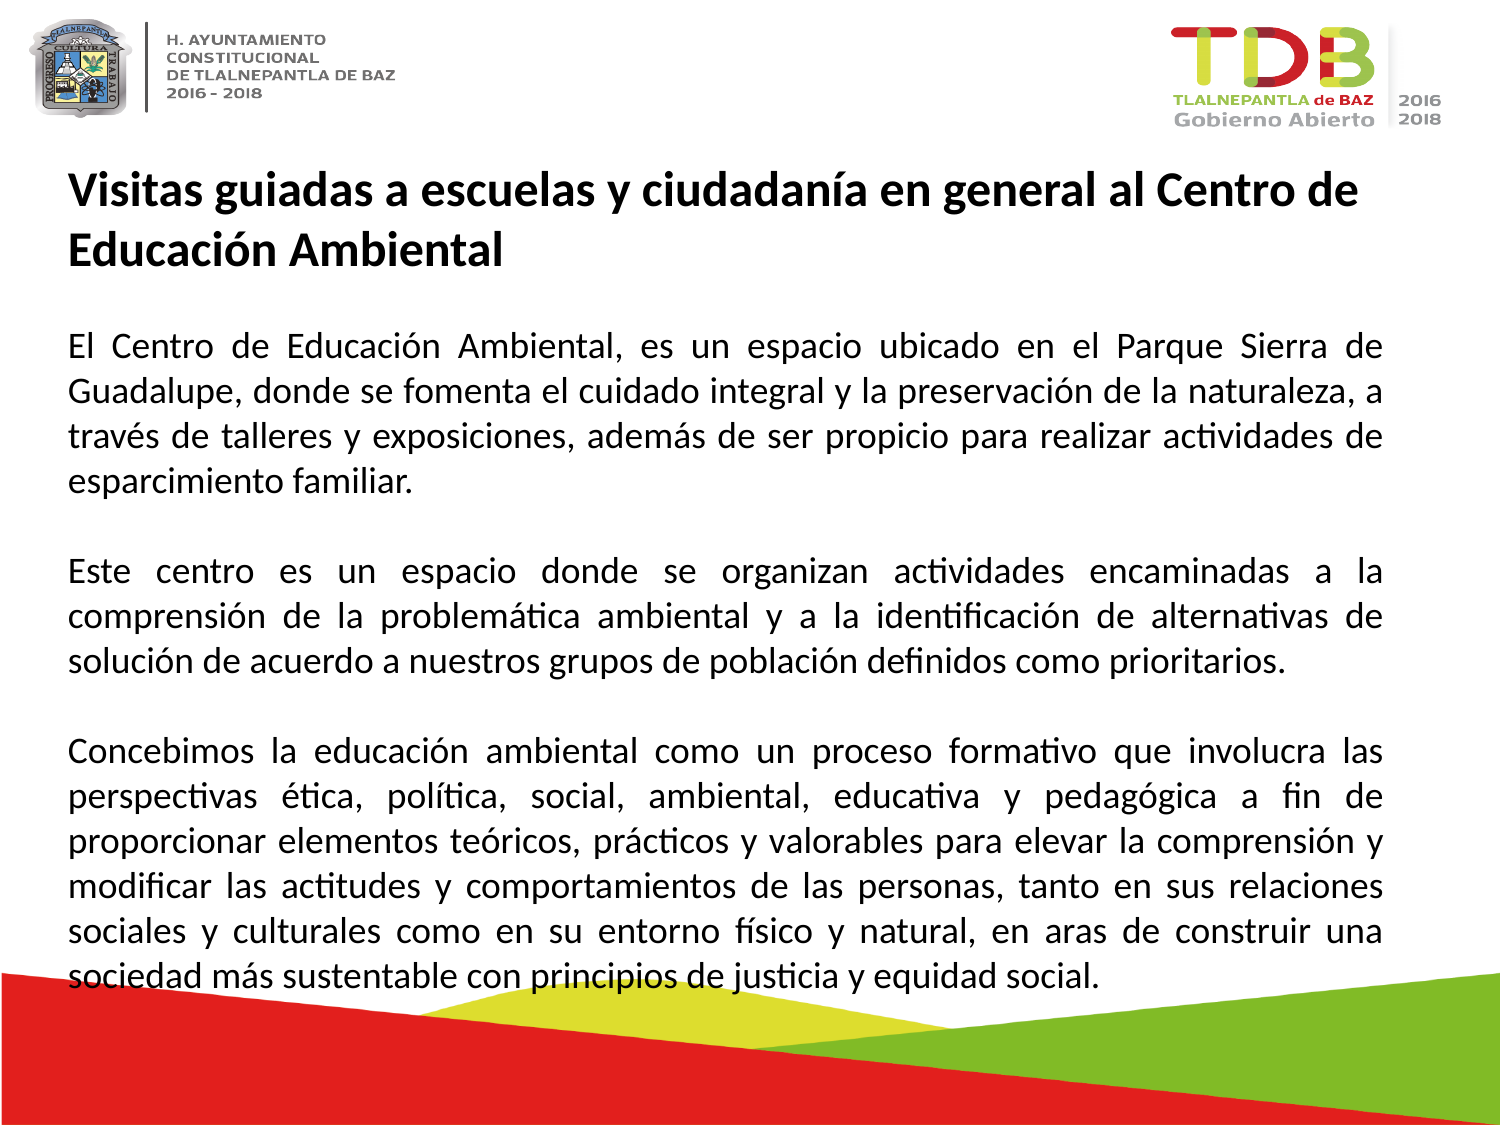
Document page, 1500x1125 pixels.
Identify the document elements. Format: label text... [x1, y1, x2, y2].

picture [1163, 19, 1451, 132]
picture [29, 18, 396, 119]
text_box Visitas guiadas a escuelas y ciudadanía en general al Centro de Educación Ambiental El Centro de Educación Ambiental, es un espacio ubicado en el Parque Sierra de Guadalupe, donde se fomenta el cuidado integral y la preservación de la naturaleza, a través de talleres y exposiciones, además de ser propicio para realizar actividades de esparcimiento familiar. Este centro es un espacio donde se organizan actividades encaminadas a la comprensión de la problemática ambiental y a la identificación de alternativas de solución de acuerdo a nuestros grupos de población definidos como prioritarios. Concebimos la educación ambiental como un proceso formativo que involucra las perspectivas ética, política, social, ambiental, educativa y pedagógica a fin de proporcionar elementos teóricos, prácticos y valorables para elevar la comprensión y modificar las actitudes y comportamientos de las personas, tanto en sus relaciones sociales y culturales como en su entorno físico y natural, en aras de construir una sociedad más sustentable con principios de justicia y equidad social. [53, 148, 1400, 968]
picture [0, 970, 1500, 1125]
